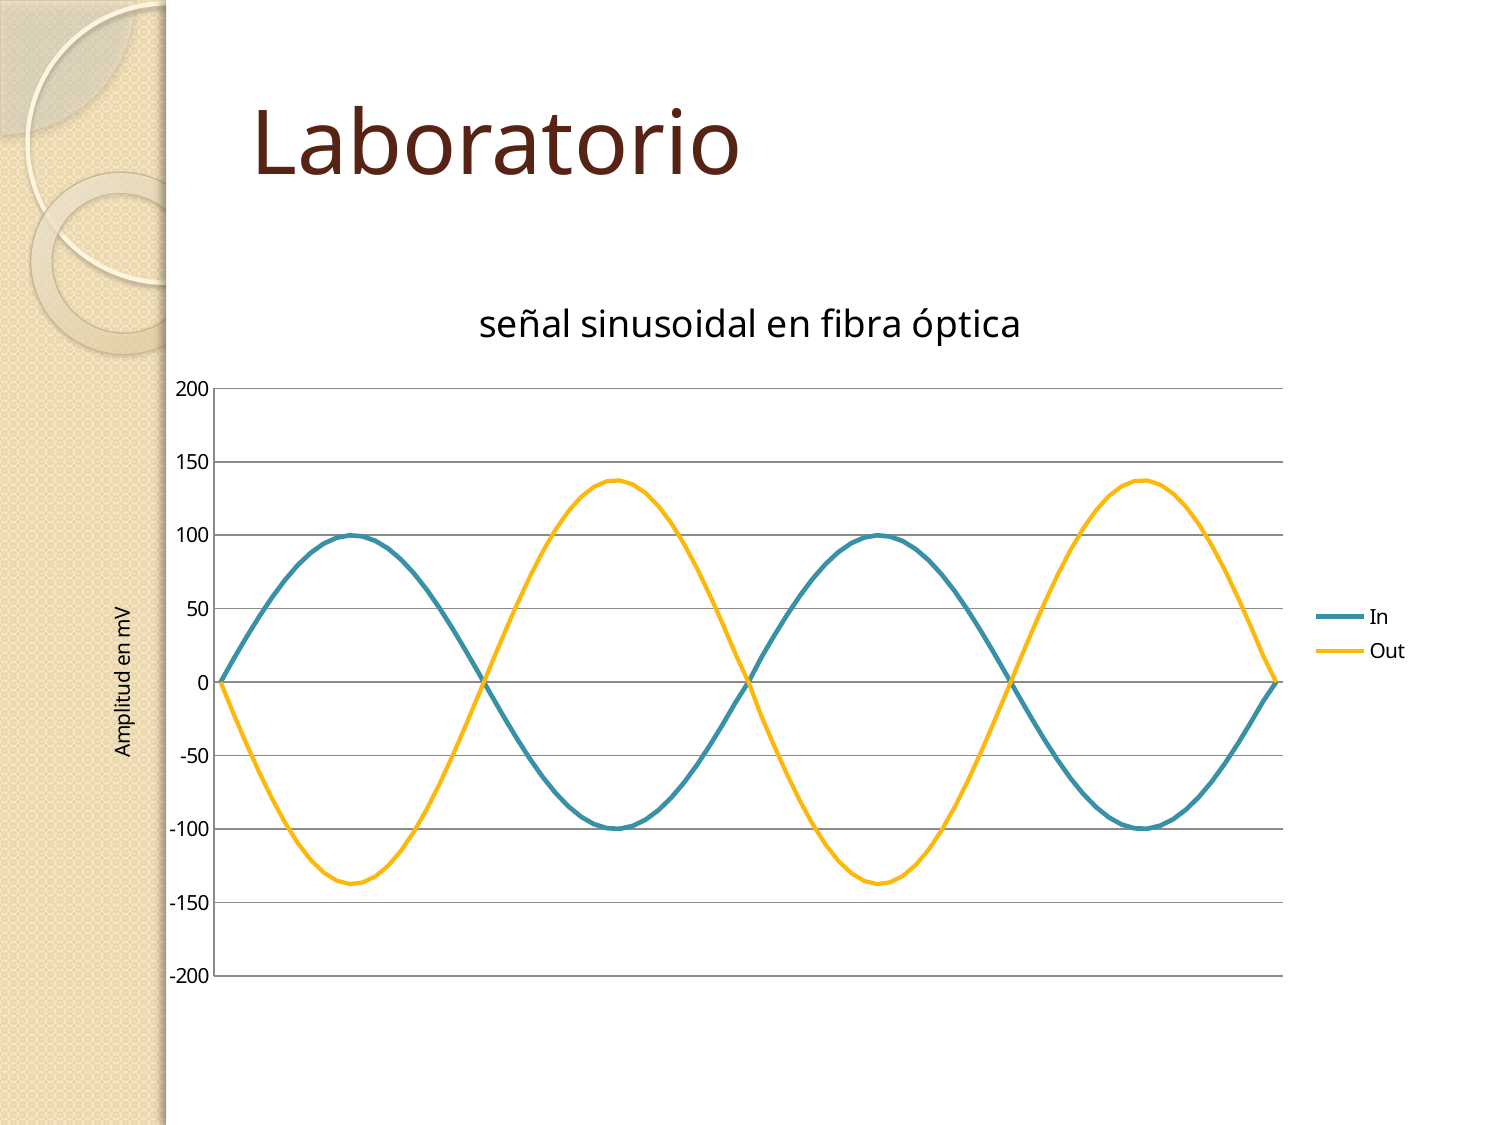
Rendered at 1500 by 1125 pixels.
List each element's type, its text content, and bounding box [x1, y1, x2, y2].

chart [74, 262, 1426, 1006]
title Laboratorio [235, 45, 1466, 233]
